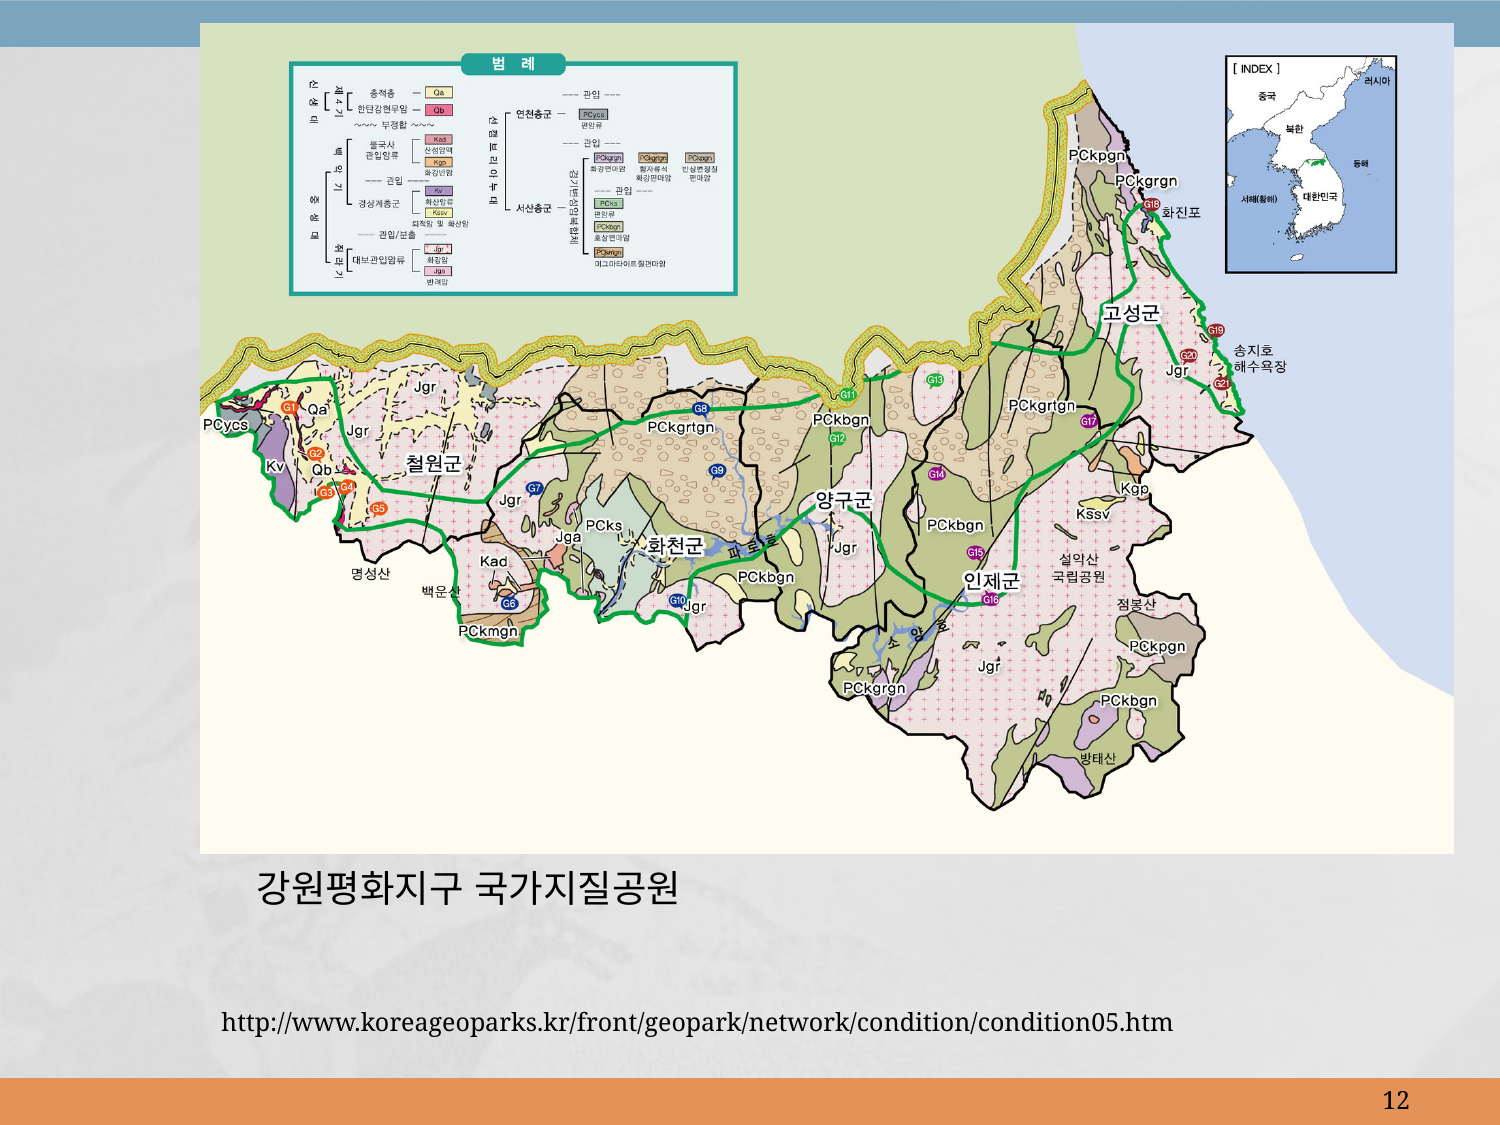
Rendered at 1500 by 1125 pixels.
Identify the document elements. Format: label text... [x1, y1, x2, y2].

slide_number 12 [1074, 1078, 1425, 1125]
picture [200, 23, 1454, 854]
text_box 강원평화지구 국가지질공원 [242, 857, 1435, 918]
text_box http://www.koreageoparks.kr/front/geopark/network/condition/condition05.htm [206, 999, 1232, 1045]
